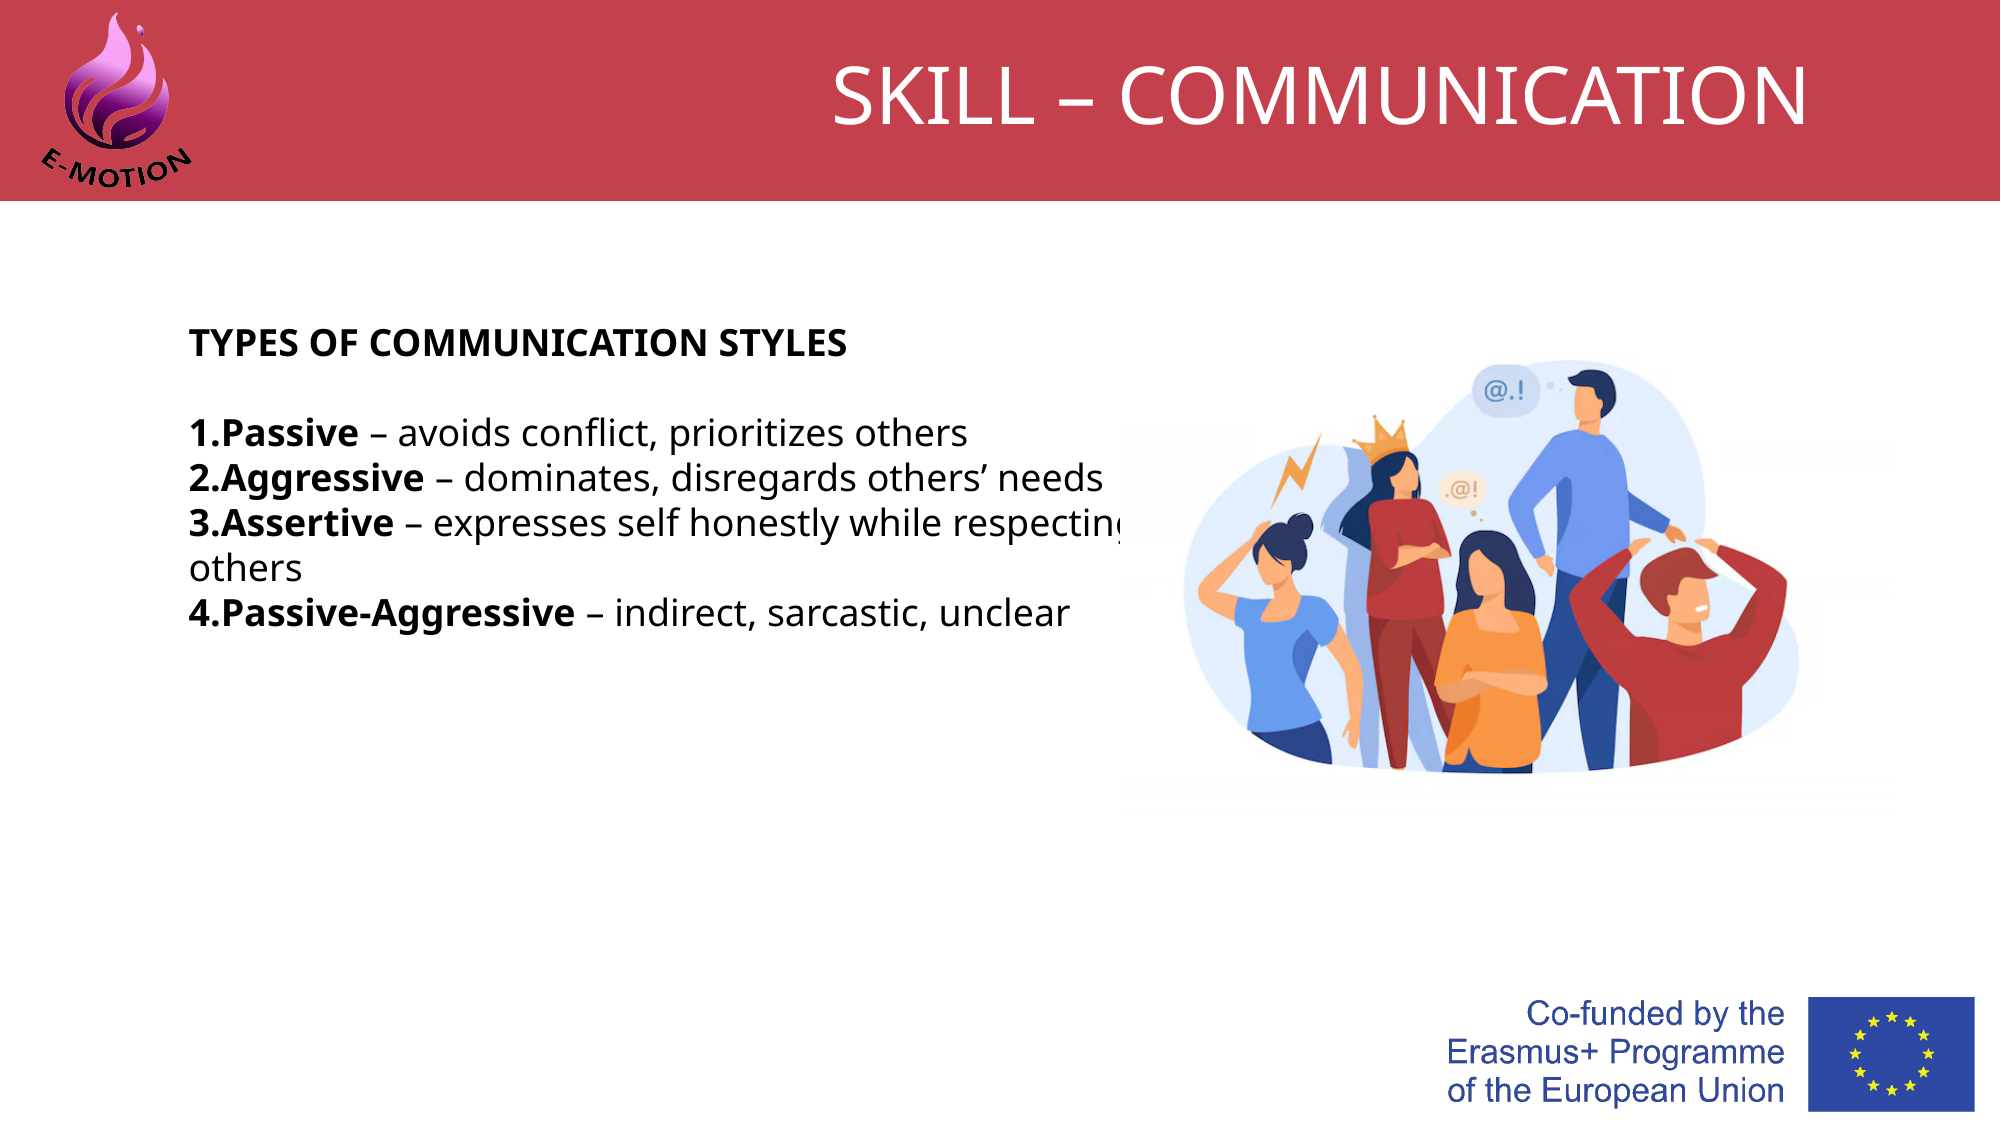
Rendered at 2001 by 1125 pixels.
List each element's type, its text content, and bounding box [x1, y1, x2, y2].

text_box TYPES OF COMMUNICATION STYLES Passive – avoids conflict, prioritizes others Aggressive – dominates, disregards others’ needs Assertive – expresses self honestly while respecting others Passive-Aggressive – indirect, sarcastic, unclear [173, 311, 1115, 642]
picture [1120, 305, 1892, 819]
picture [0, 0, 253, 247]
picture [1396, 995, 1975, 1116]
text_box SKILL – COMMUNICATION [813, 36, 1827, 311]
